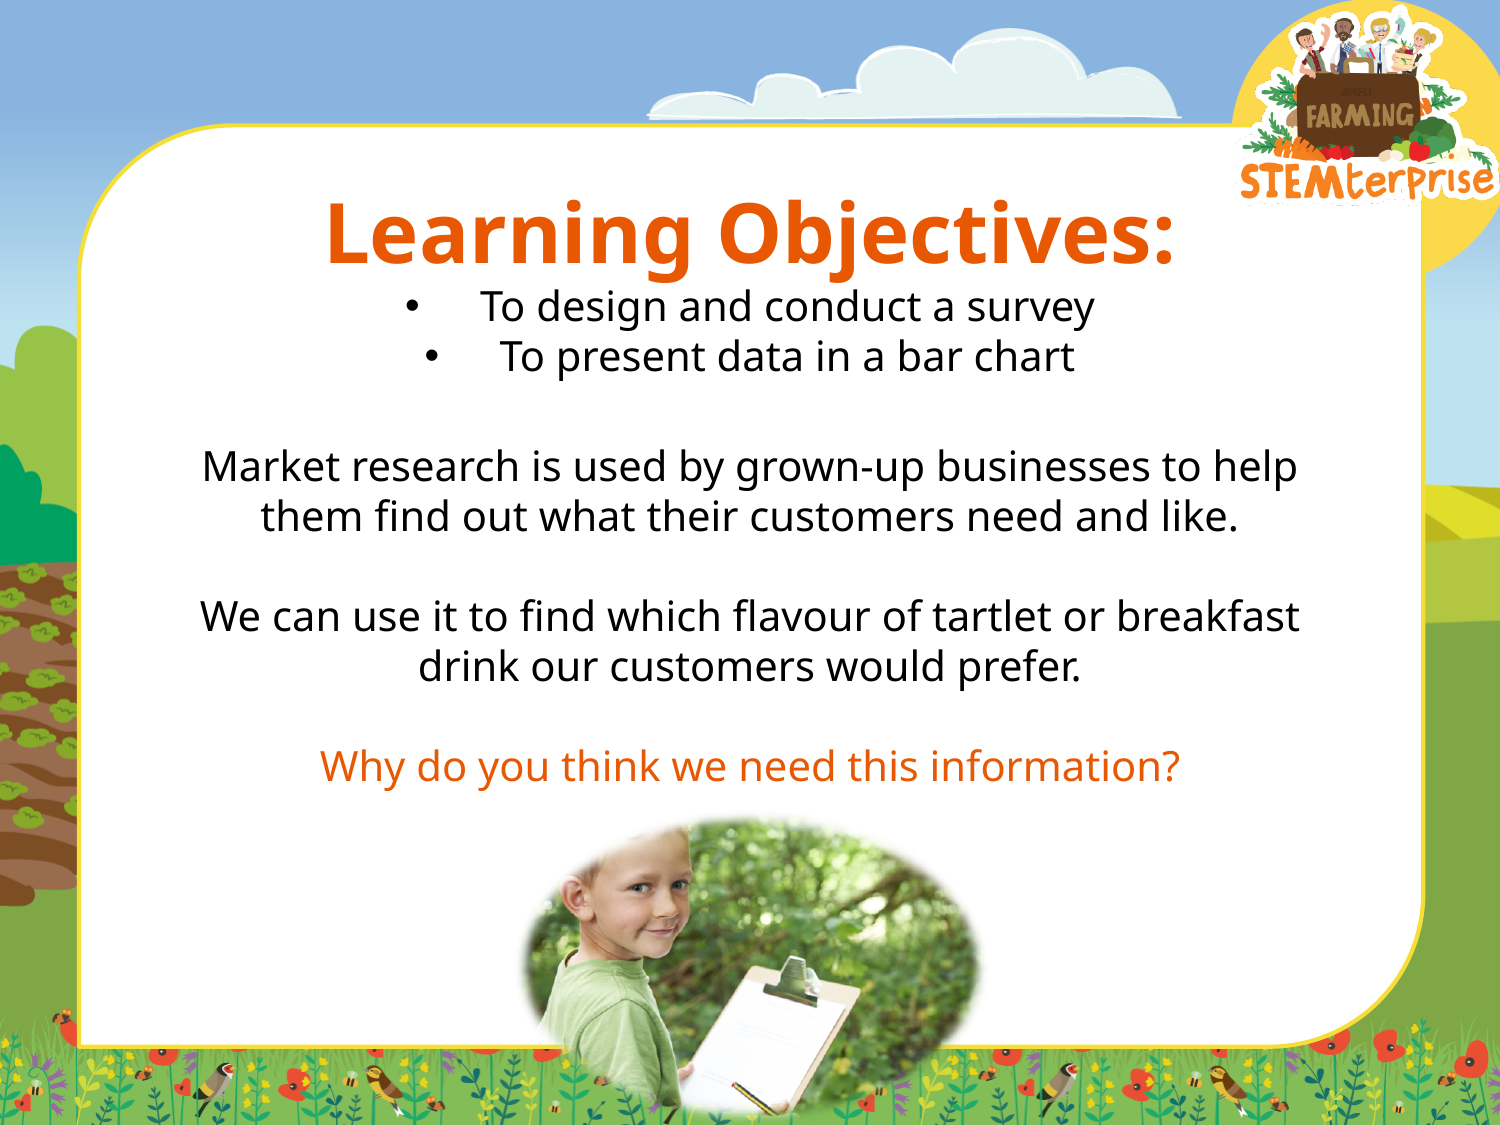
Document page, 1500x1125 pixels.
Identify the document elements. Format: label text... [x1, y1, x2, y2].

text_box [995, 214, 1426, 1049]
text_box Learning Objectives: To design and conduct a survey To present data in a bar chart Market research is used by grown-up businesses to help them find out what their customers need and like. We can use it to find which flavour of tartlet or breakfast drink our customers would prefer. Why do you think we need this information? [171, 172, 1329, 908]
picture [0, 0, 1500, 1125]
text_box [76, 123, 1228, 1049]
